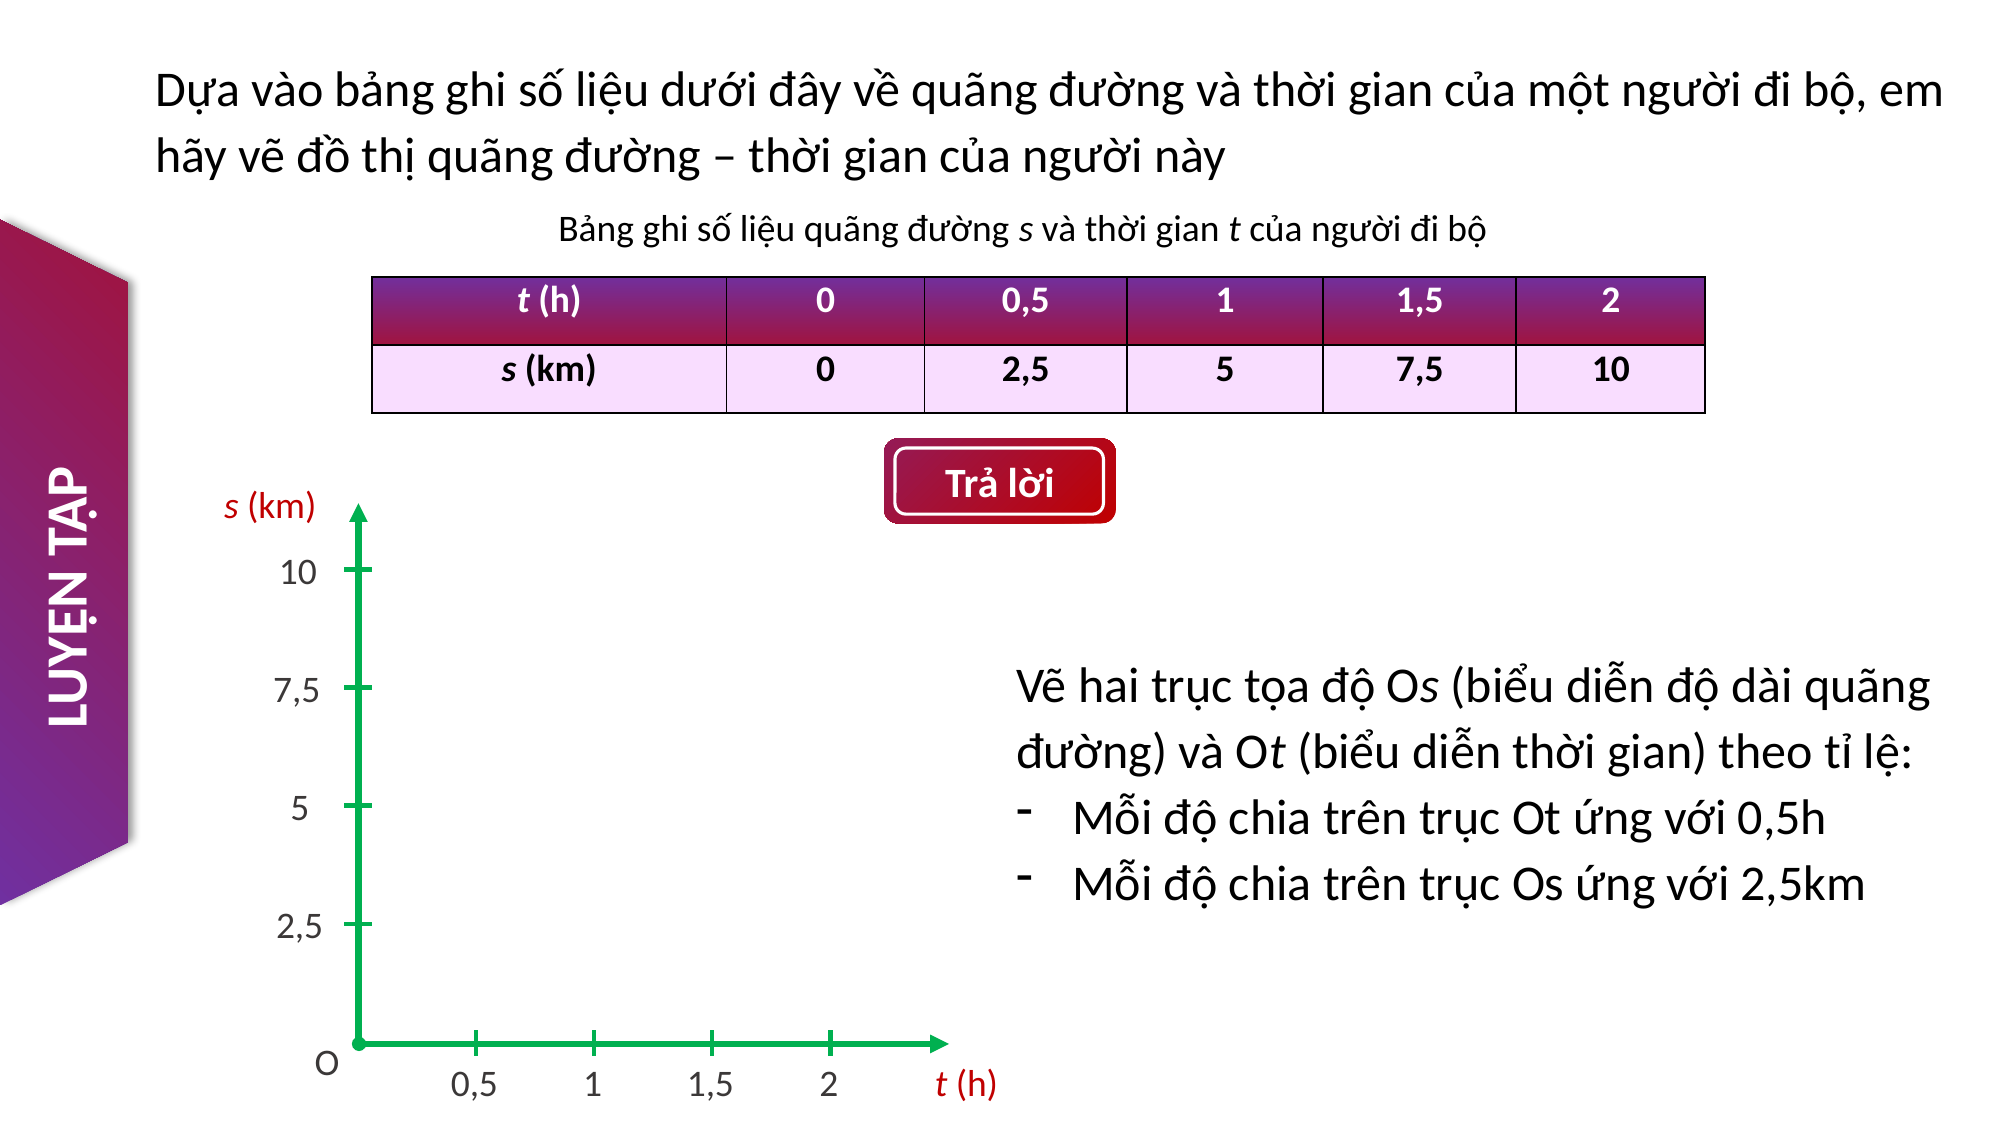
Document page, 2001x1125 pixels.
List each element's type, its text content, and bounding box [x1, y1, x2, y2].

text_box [0, 219, 128, 906]
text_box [884, 438, 1116, 524]
table_header 2 [1517, 278, 1704, 344]
table_header t (h) [373, 278, 726, 344]
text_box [209, 474, 1030, 1112]
table_header 0 [727, 278, 924, 344]
table_cell 2,5 [925, 346, 1126, 412]
table_cell 10 [1517, 346, 1704, 412]
table_header 0,5 [925, 278, 1126, 344]
table_cell 0 [727, 346, 924, 412]
table_cell s (km) [373, 346, 726, 412]
table_header 1 [1128, 278, 1322, 344]
table_header 1,5 [1324, 278, 1515, 344]
text_box Bảng ghi số liệu quãng đường s và thời gian t của người đi bộ [543, 196, 1608, 257]
text_box Dựa vào bảng ghi số liệu dưới đây về quãng đường và thời gian của một người đi bộ, em hãy vẽ đồ thị quãng đường – thời gian của người này [140, 43, 1962, 190]
table_cell 7,5 [1324, 346, 1515, 412]
table_cell 5 [1128, 346, 1322, 412]
text_box Vẽ hai trục tọa độ Os (biểu diễn độ dài quãng đường) và Ot (biểu diễn thời gian) theo tỉ lệ: Mỗi độ chia trên trục Ot ứng với 0,5h Mỗi độ chia trên trục Os ứng với 2,5km [1030, 638, 1987, 918]
